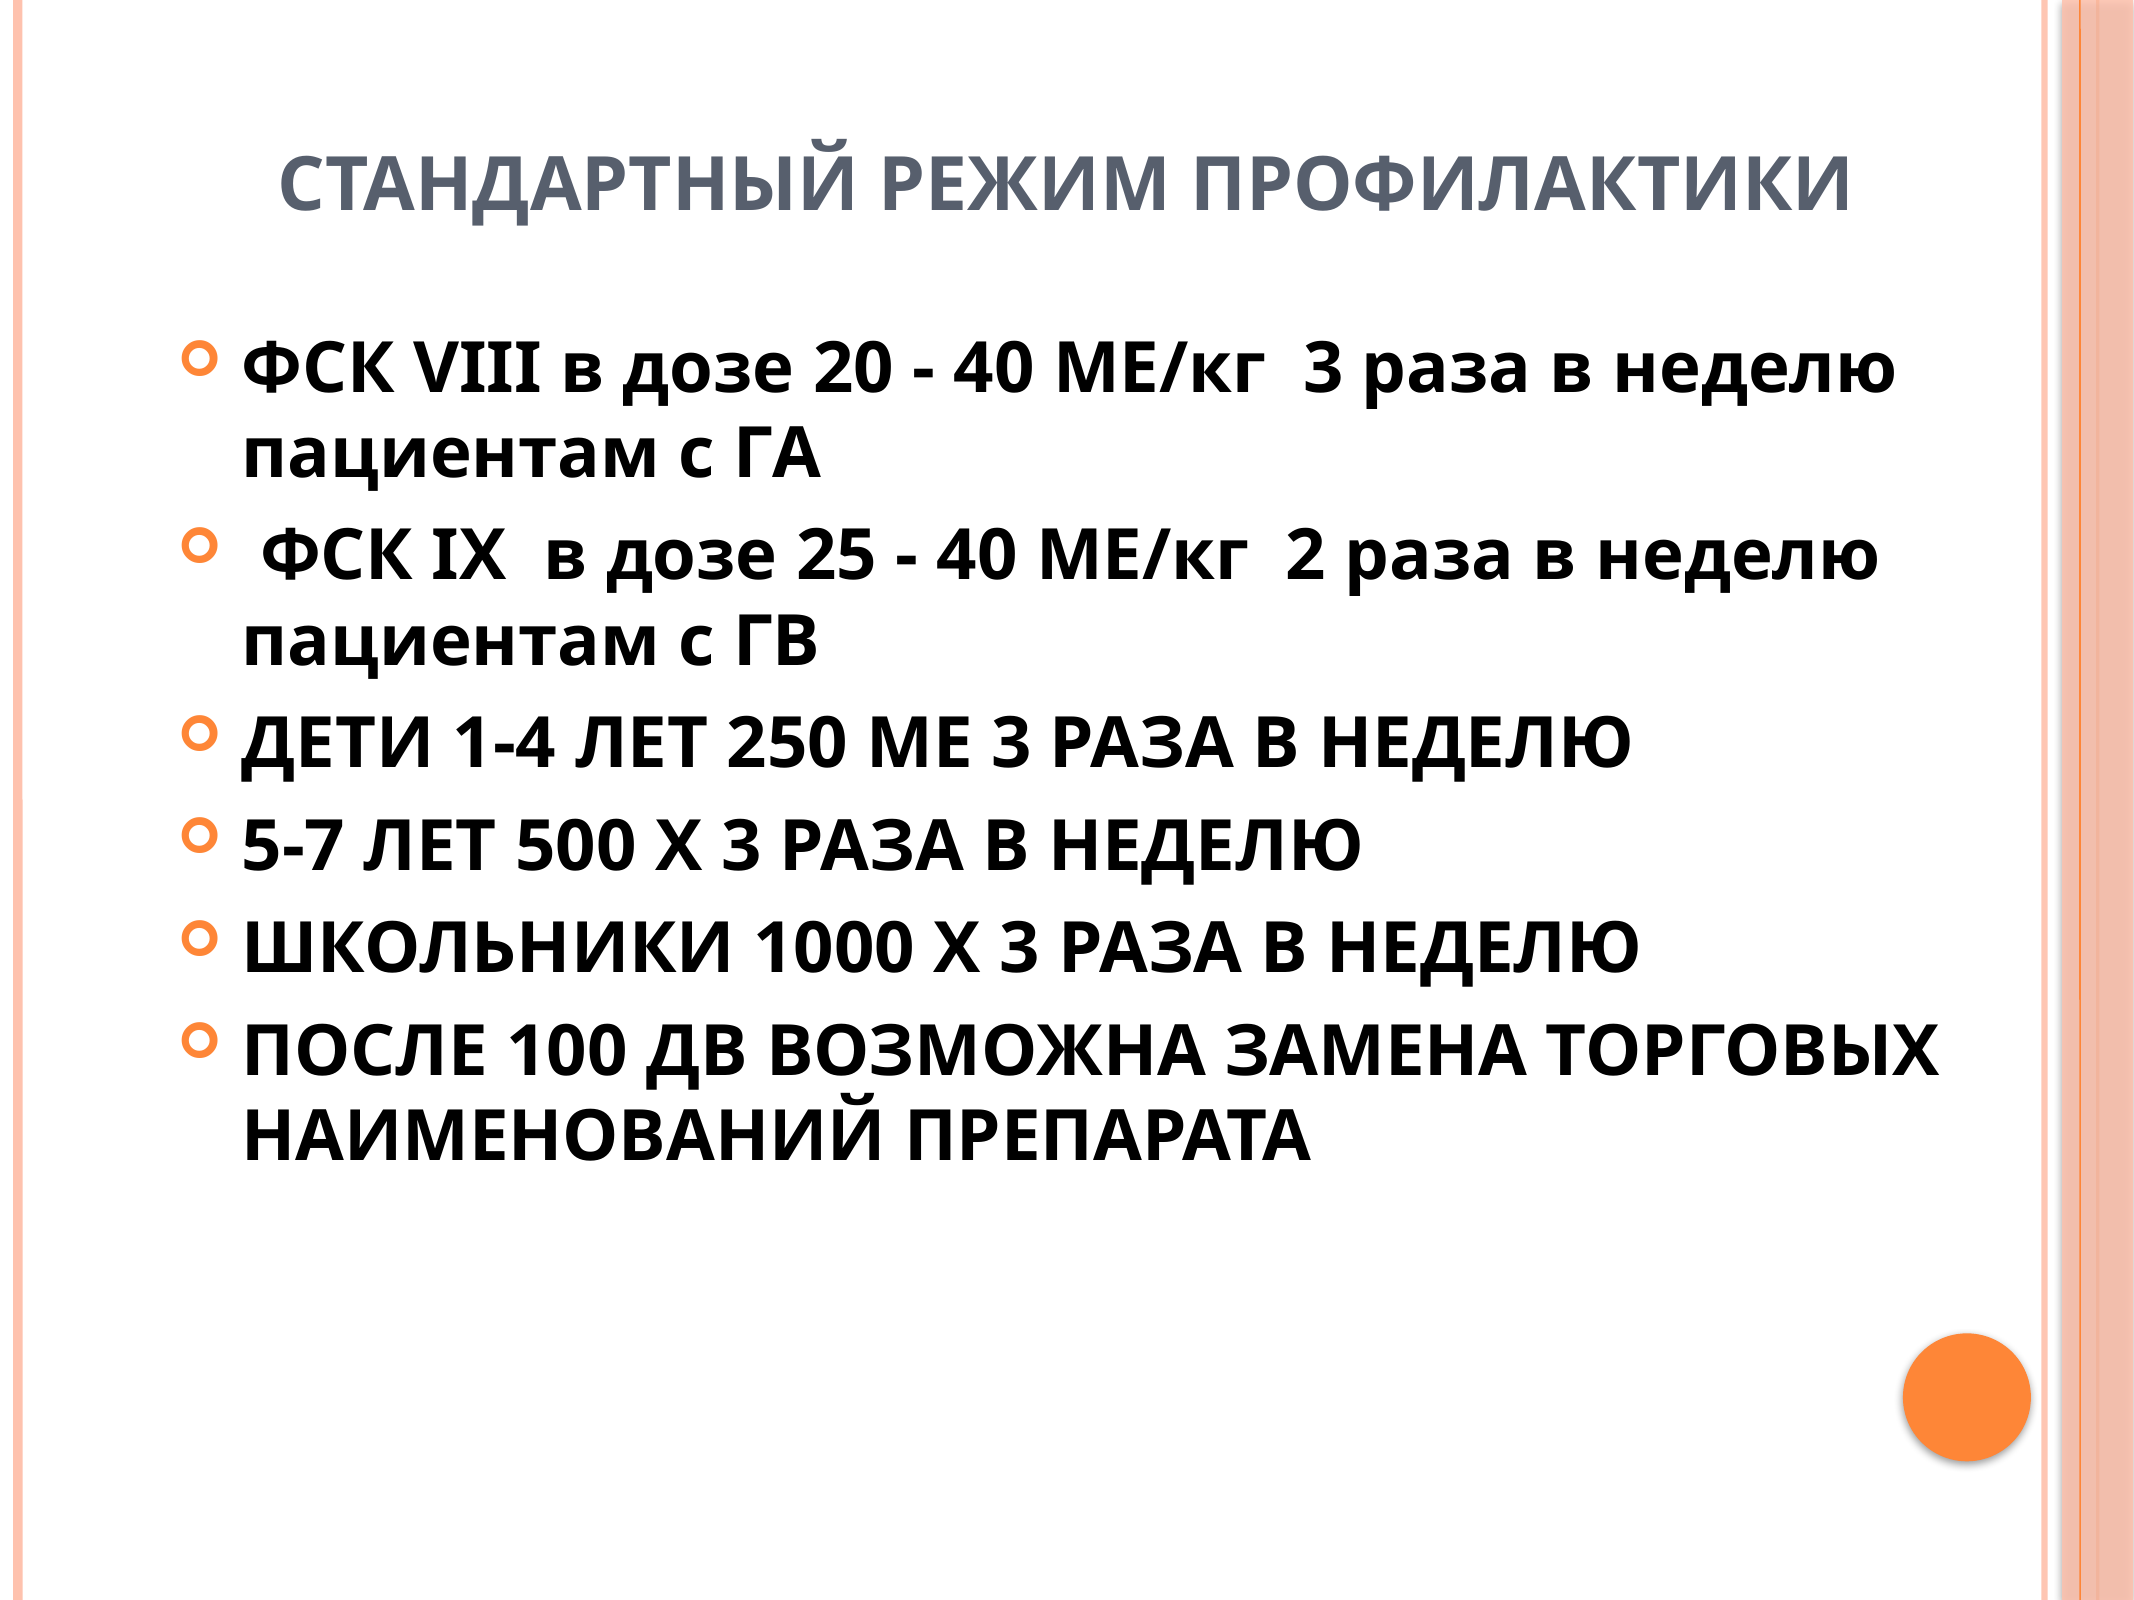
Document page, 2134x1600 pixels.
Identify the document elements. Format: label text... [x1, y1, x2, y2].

list ФСК VIII в дозе 20 - 40 МЕ/кг 3 раза в неделю пациентам с ГA ФСК IX в дозе 25 - 40 МЕ/кг 2 раза в неделю пациентам с ГB ДЕТИ 1-4 ЛЕТ 250 МЕ 3 РАЗА В НЕДЕЛЮ 5-7 ЛЕТ 500 Х 3 РАЗА В НЕДЕЛЮ ШКОЛЬНИКИ 1000 Х 3 РАЗА В НЕДЕЛЮ ПОСЛЕ 100 ДВ ВОЗМОЖНА ЗАМЕНА ТОРГОВЫХ НАИМЕНОВАНИЙ ПРЕПАРАТА [156, 311, 1978, 1459]
title стандартный режим профилактики [156, 102, 1978, 237]
